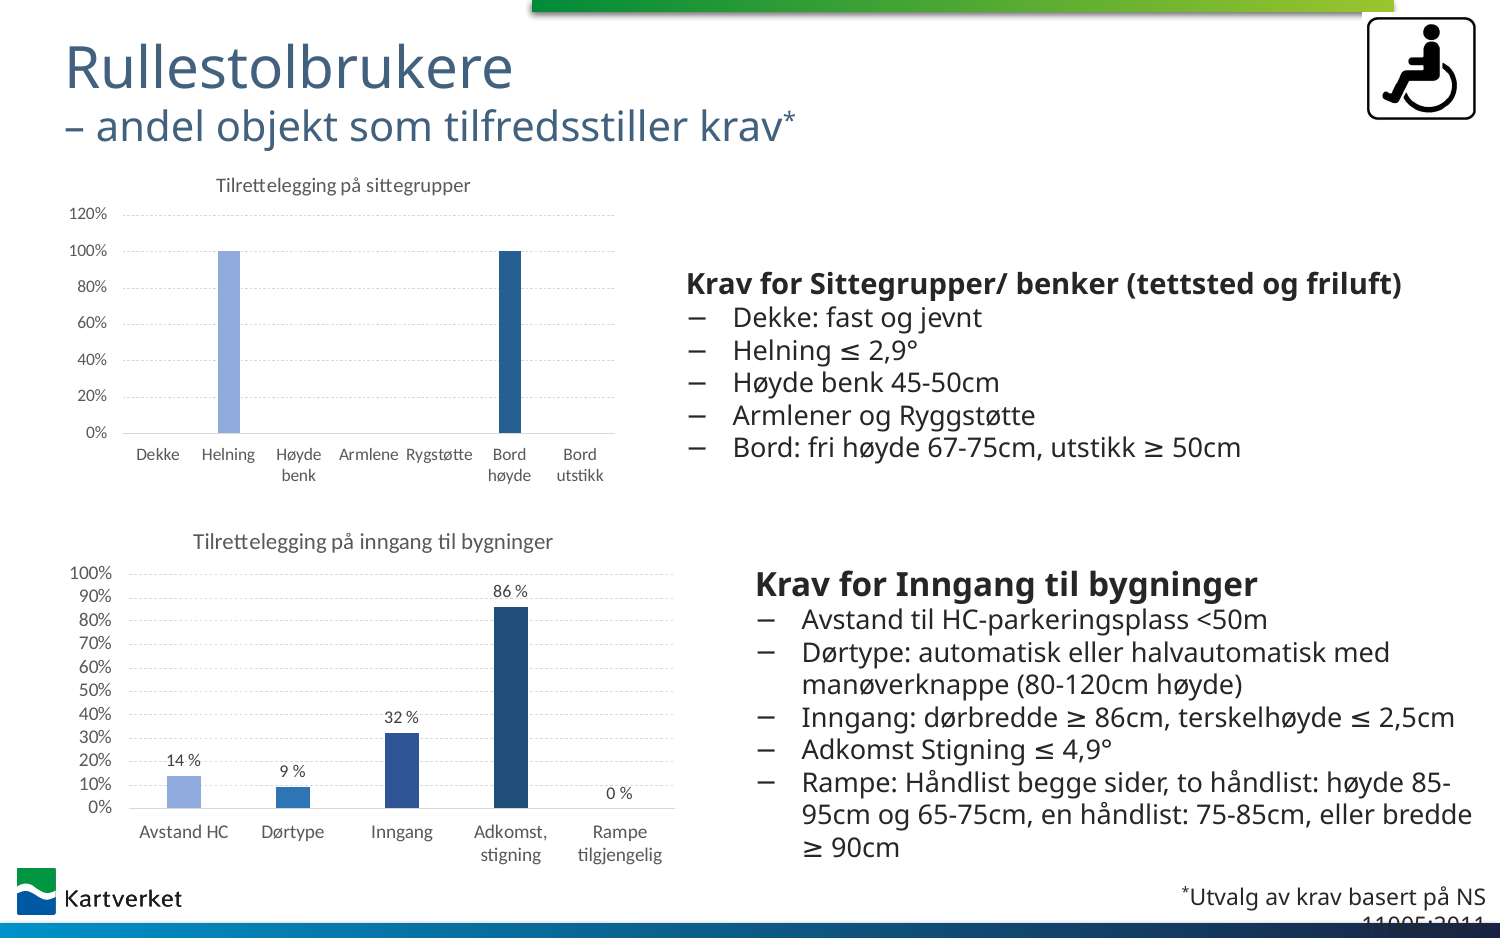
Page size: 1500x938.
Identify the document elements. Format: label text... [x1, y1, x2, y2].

picture [62, 166, 625, 492]
text_box Rullestolbrukere – andel objekt som tilfredsstiller krav* [49, 25, 1431, 158]
text_box Krav for Sittegrupper/ benker (tettsted og friluft) Dekke: fast og jevnt Helning ≤ 2,9° Høyde benk 45-50cm Armlener og Ryggstøtte Bord: fri høyde 67-75cm, utstikk ≥ 50cm [670, 258, 1418, 471]
text_box *Utvalg av krav basert på NS 11005:2011 [1068, 873, 1500, 938]
text_box Krav for Inngang til bygninger Avstand til HC-parkeringsplass <50m Dørtype: automatisk eller halvautomatisk med manøverknappe (80-120cm høyde) Inngang: dørbredde ≥ 86cm, terskelhøyde ≤ 2,5cm Adkomst Stigning ≤ 4,9° Rampe: Håndlist begge sider, to håndlist: høyde 85-95cm og 65-75cm, en håndlist: 75-85cm, eller bredde ≥ 90cm [740, 555, 1491, 870]
picture [1362, 12, 1481, 126]
picture [62, 520, 685, 874]
